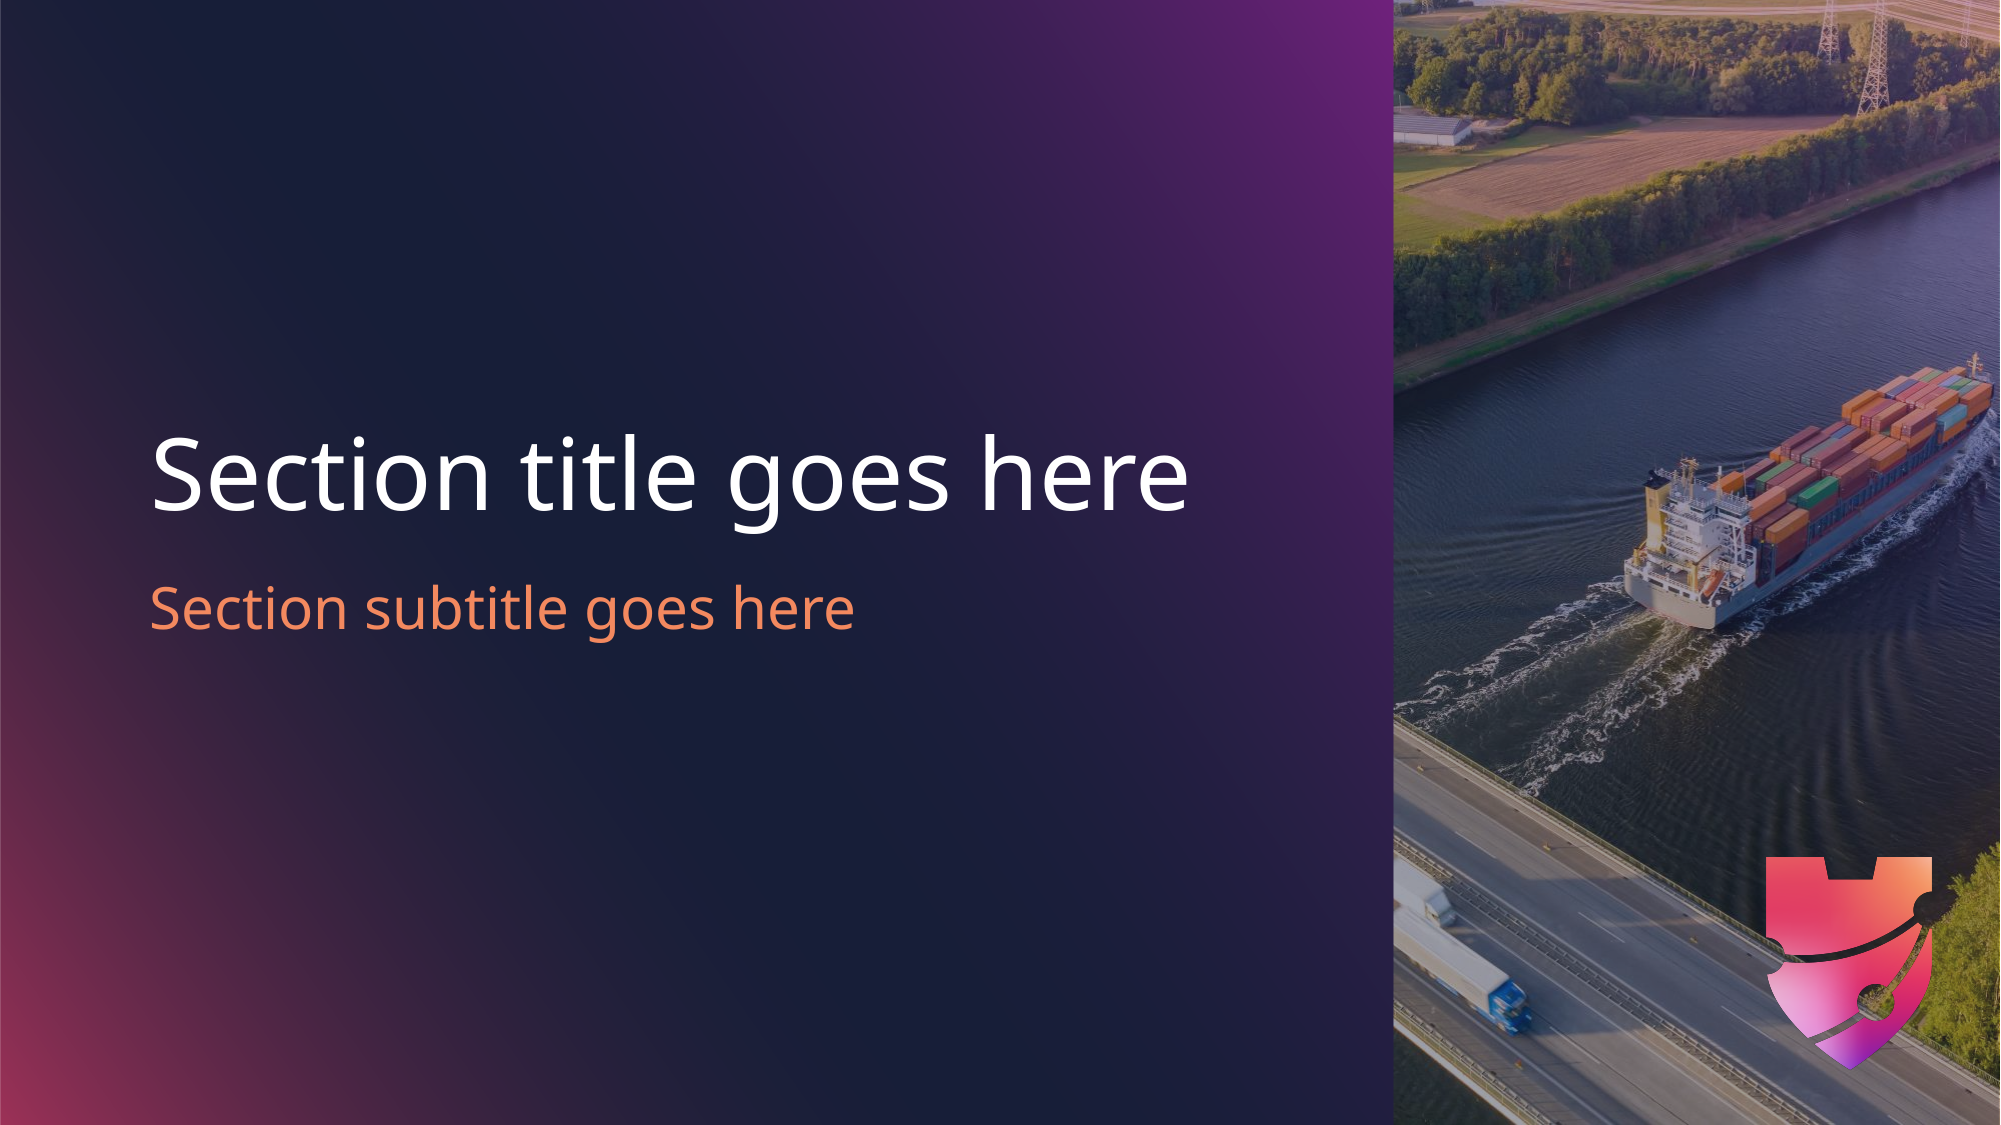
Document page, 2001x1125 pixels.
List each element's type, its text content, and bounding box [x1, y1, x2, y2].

picture [0, 0, 2000, 1125]
title Section title goes here [135, 249, 1366, 540]
subtitle Section subtitle goes here [134, 585, 1071, 728]
